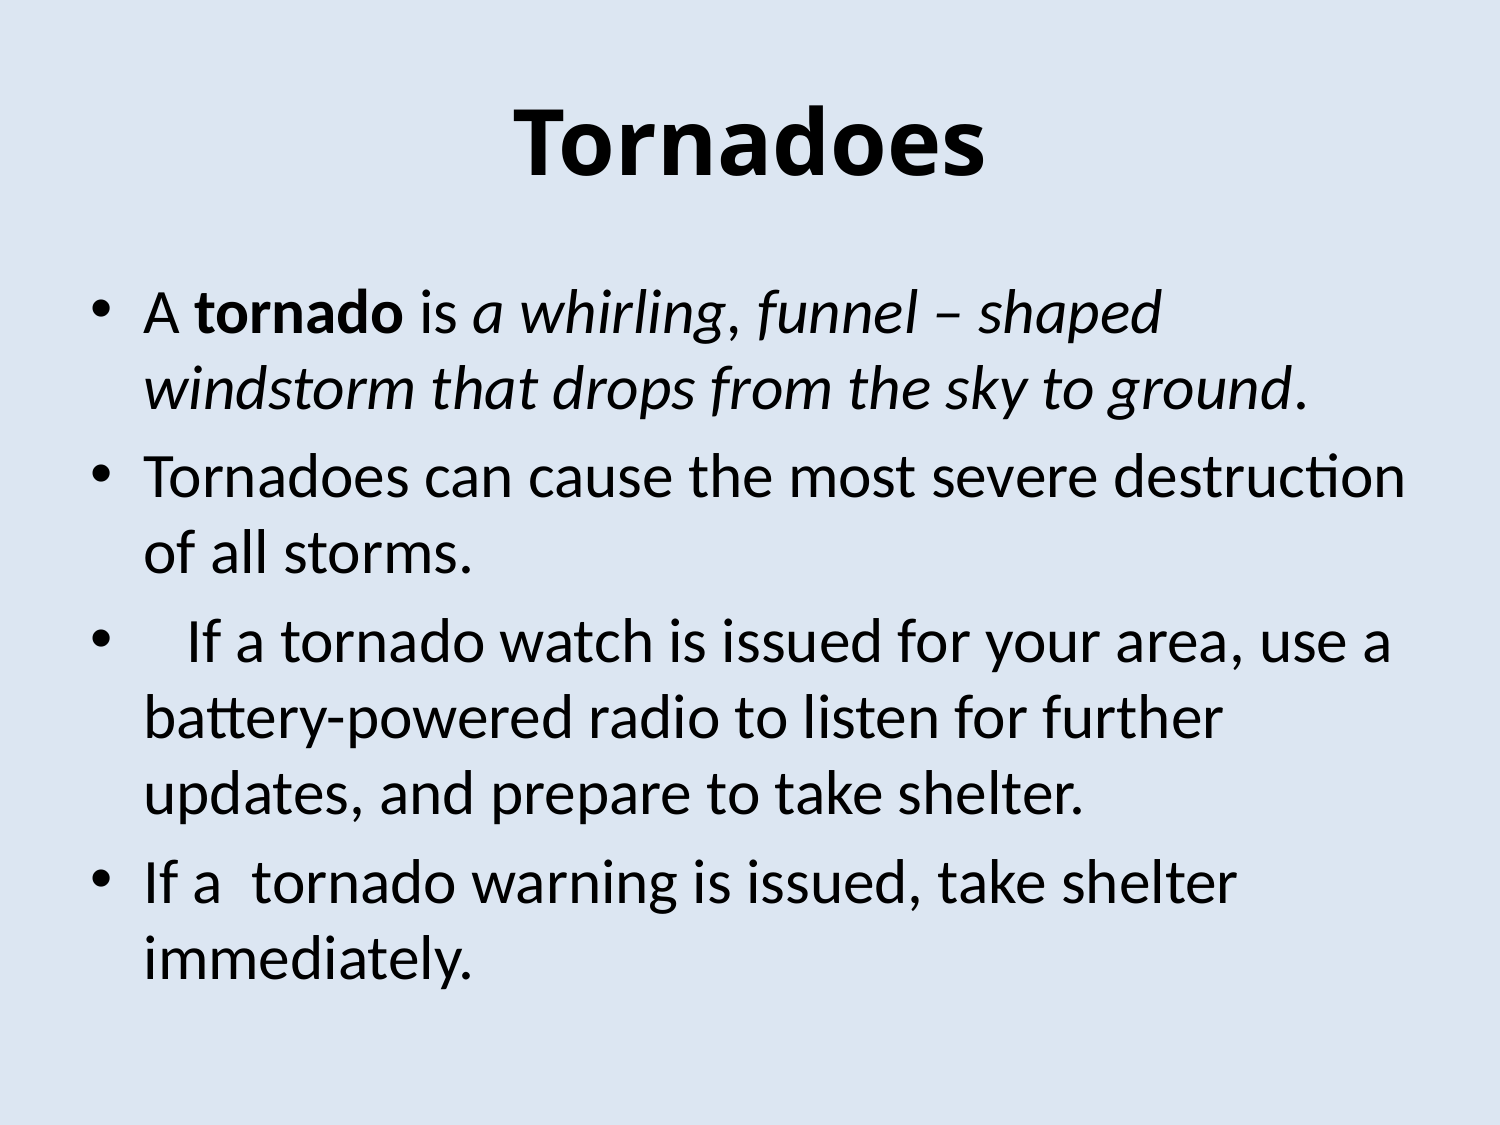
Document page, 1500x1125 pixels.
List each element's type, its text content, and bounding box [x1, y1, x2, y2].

list A tornado is a whirling, funnel – shaped windstorm that drops from the sky to ground. Tornadoes can cause the most severe destruction of all storms. If a tornado watch is issued for your area, use a battery-powered radio to listen for further updates, and prepare to take shelter. If a tornado warning is issued, take shelter immediately. [75, 262, 1425, 1005]
title Tornadoes [75, 45, 1425, 233]
